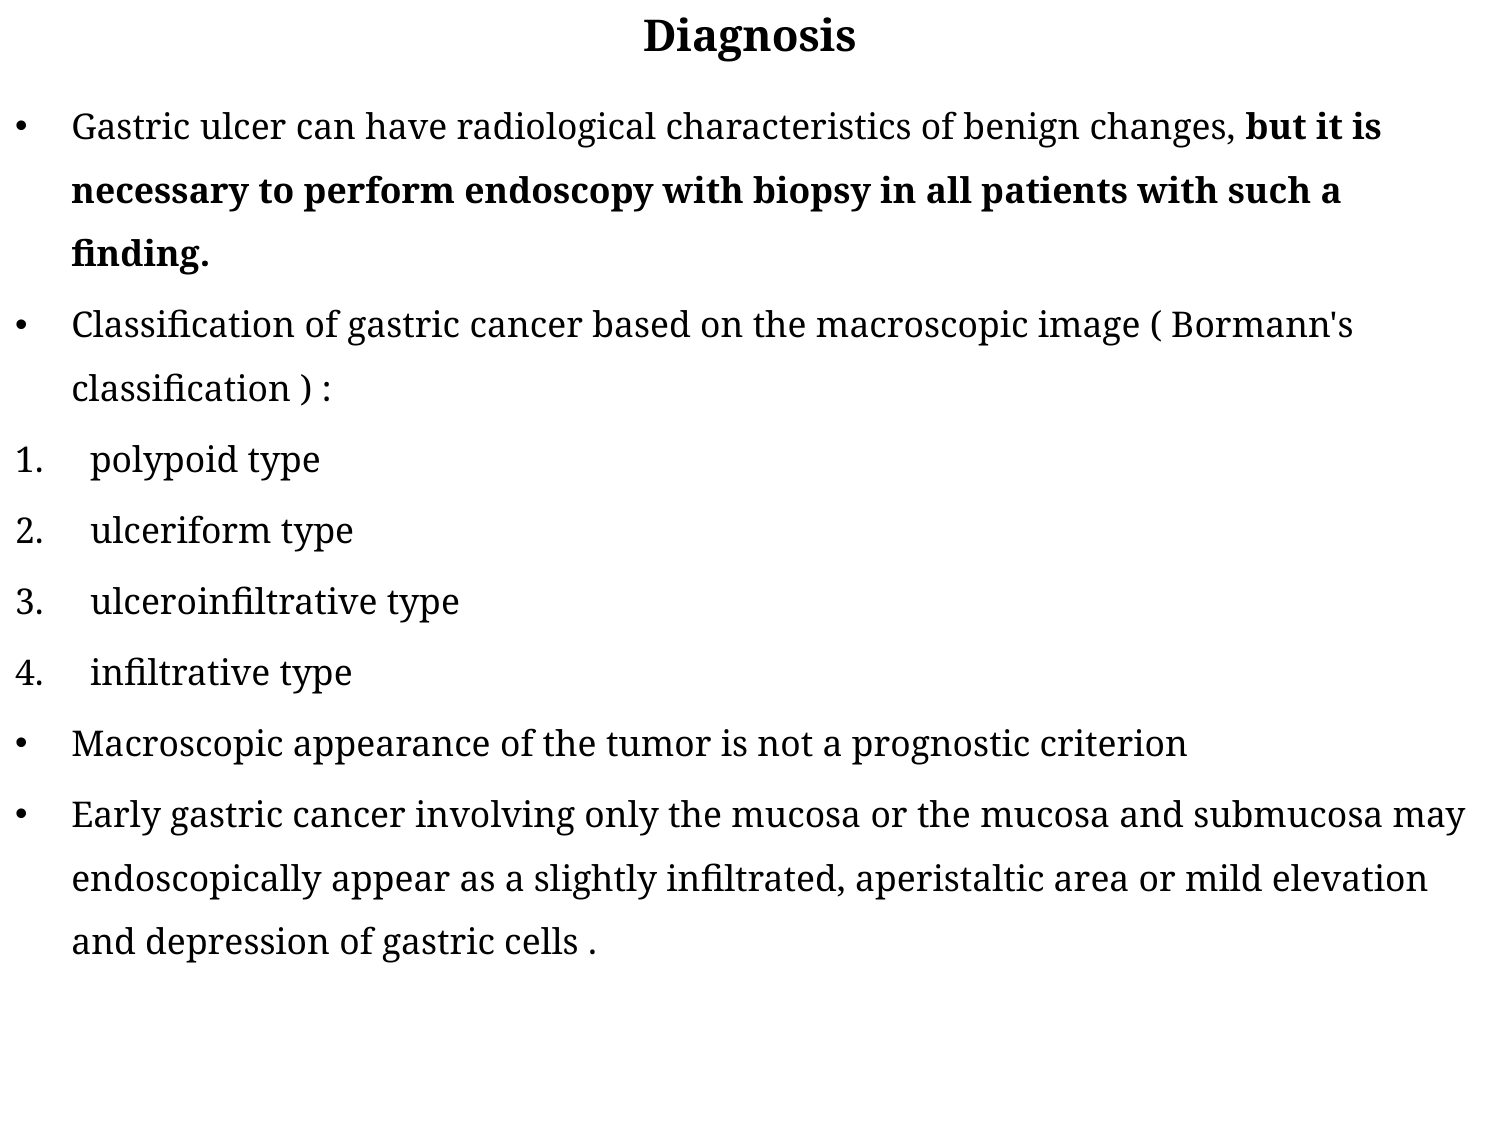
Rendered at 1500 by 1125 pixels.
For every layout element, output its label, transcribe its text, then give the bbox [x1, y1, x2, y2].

list Gastric ulcer can have radiological characteristics of benign changes, but it is necessary to perform endoscopy with biopsy in all patients with such a finding. Classification of gastric cancer based on the macroscopic image ( Bormann's classification ) : polypoid type ulceriform type ulceroinfiltrative type infiltrative type Macroscopic appearance of the tumor is not a prognostic criterion Early gastric cancer involving only the mucosa or the mucosa and submucosa may endoscopically appear as a slightly infiltrated, aperistaltic area or mild elevation and depression of gastric cells . [0, 75, 1500, 1075]
title Diagnosis [75, 0, 1425, 68]
